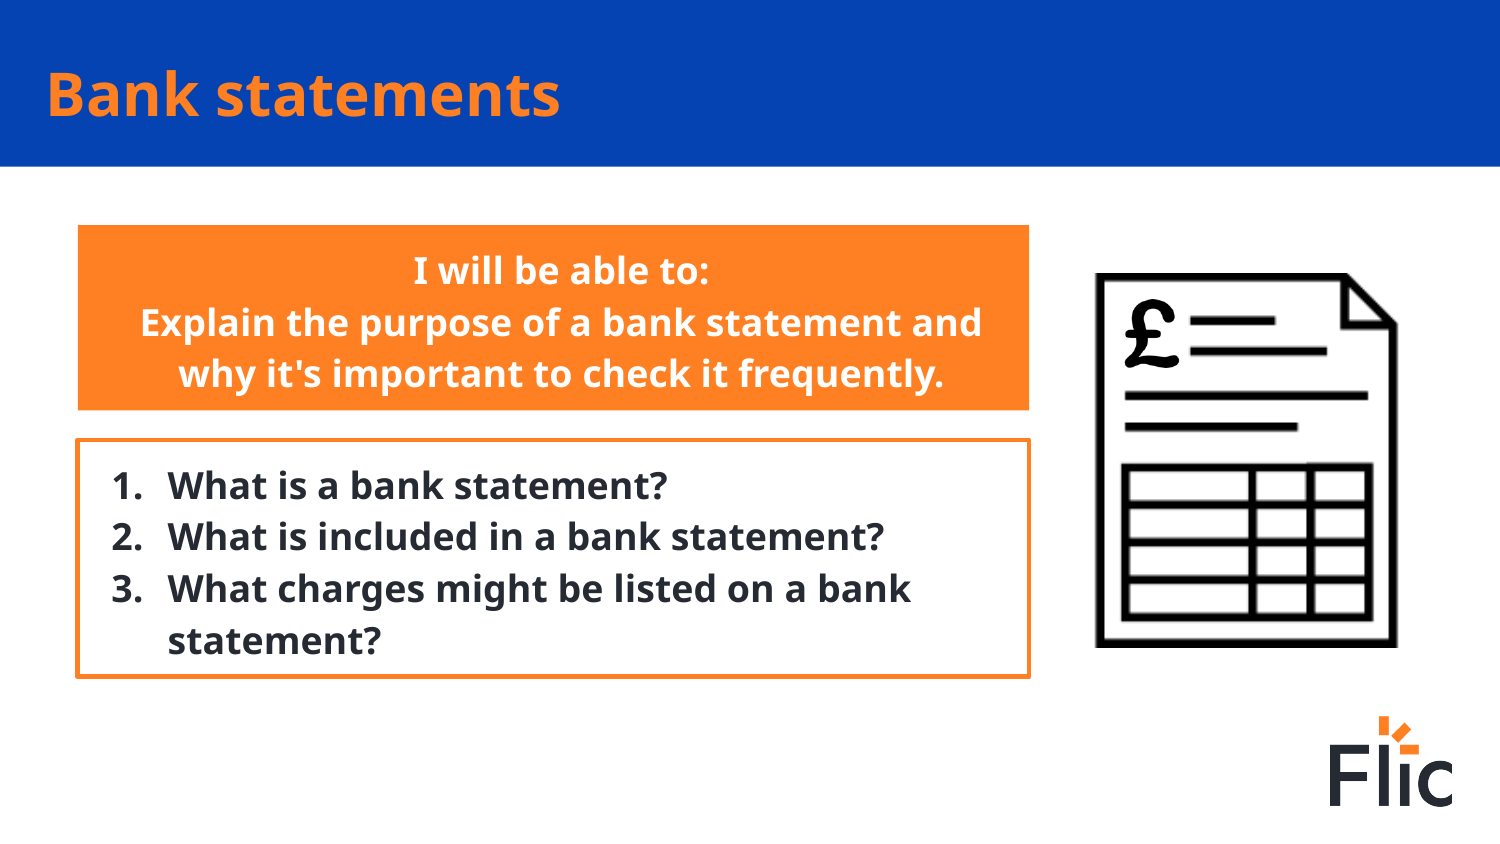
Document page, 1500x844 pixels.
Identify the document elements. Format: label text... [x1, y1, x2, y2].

title Bank statements [30, 49, 1300, 135]
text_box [1060, 273, 1434, 648]
picture [1330, 716, 1452, 807]
text_box What is a bank statement? What is included in a bank statement? What charges might be listed on a bank statement? [77, 439, 1030, 677]
text_box I will be able to: Explain the purpose of a bank statement and why it's important to check it frequently. [77, 225, 1030, 411]
